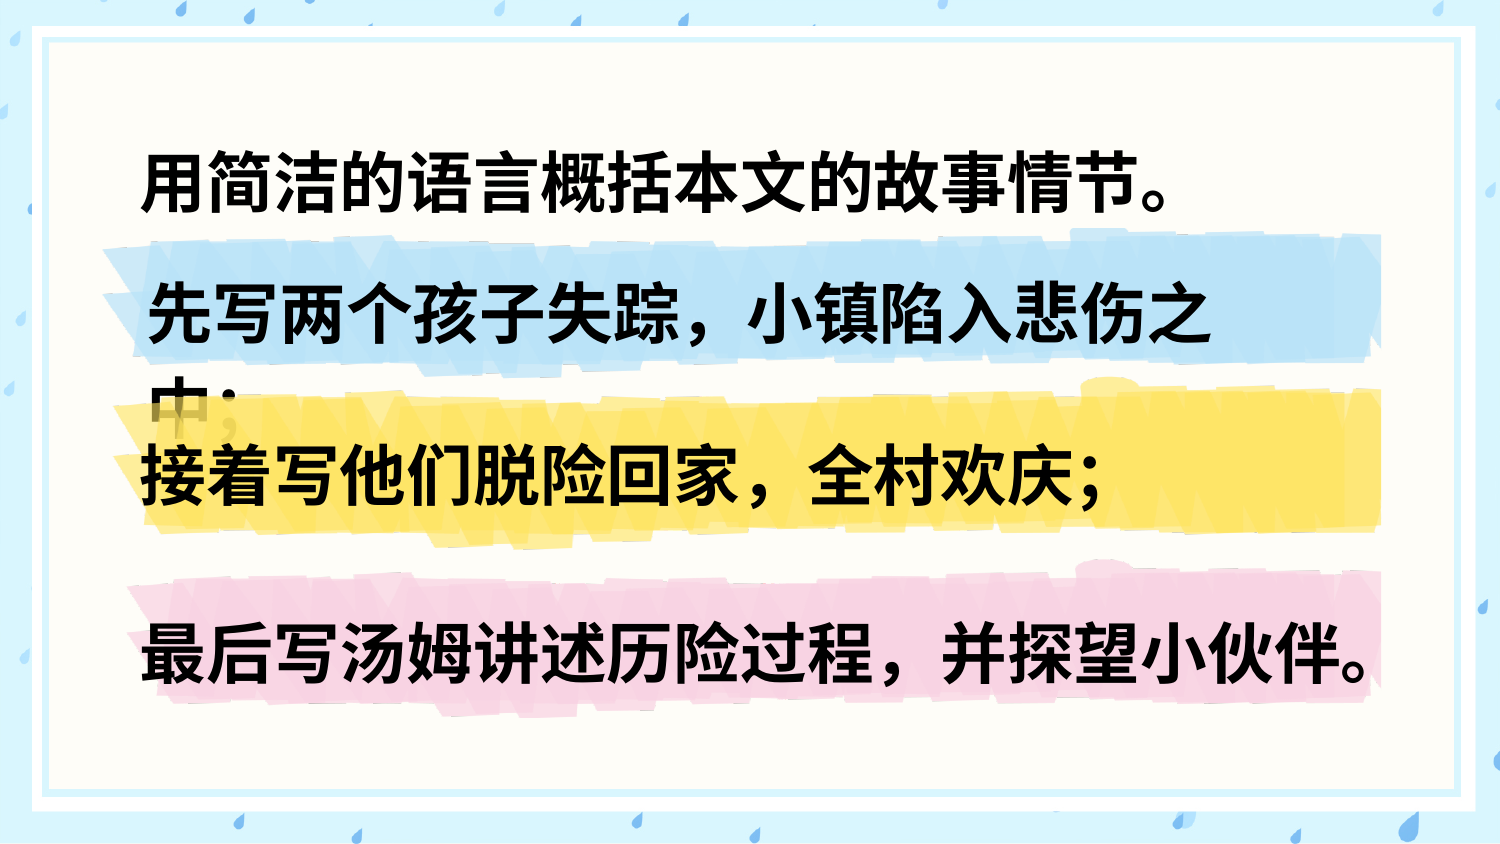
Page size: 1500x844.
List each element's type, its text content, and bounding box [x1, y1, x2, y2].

text_box 用简洁的语言概括本文的故事情节。 [124, 109, 1338, 226]
picture [0, 0, 1500, 844]
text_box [105, 556, 1426, 719]
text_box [56, 369, 1382, 552]
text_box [80, 228, 1382, 369]
